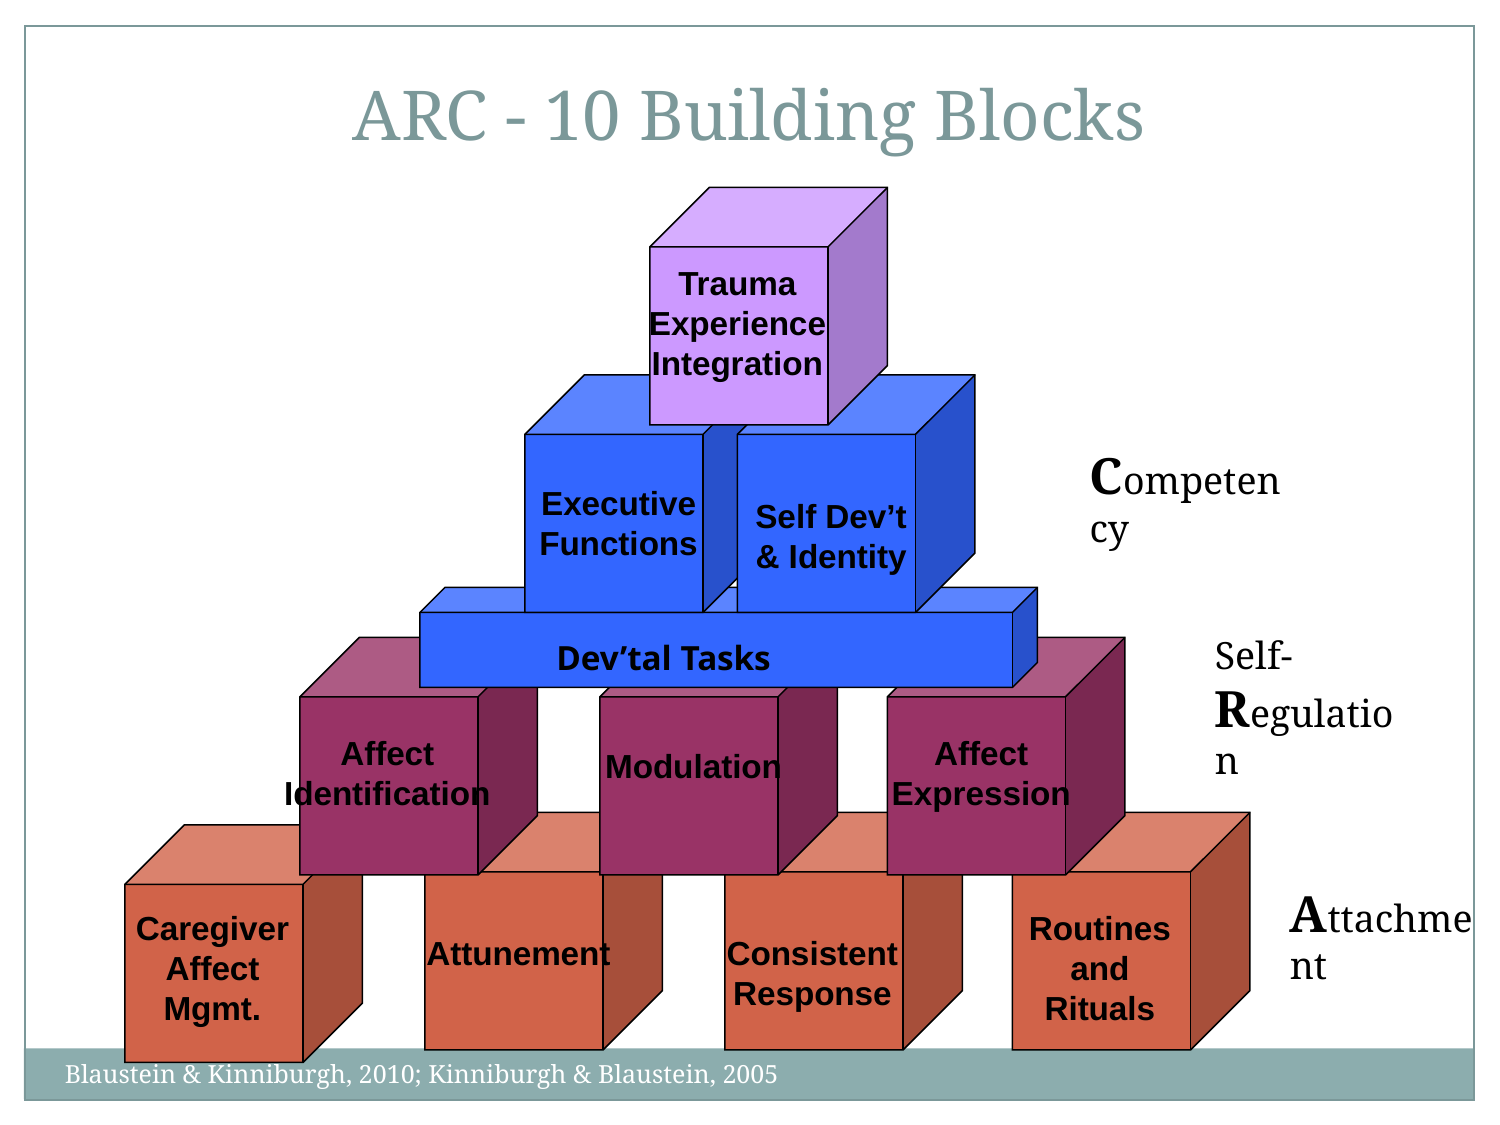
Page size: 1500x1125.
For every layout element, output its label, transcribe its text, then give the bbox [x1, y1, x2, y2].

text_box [512, 374, 718, 613]
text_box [262, 637, 538, 876]
text_box Self-Regulation [1199, 624, 1413, 790]
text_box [587, 699, 838, 876]
text_box Competency [1074, 437, 1300, 558]
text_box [112, 824, 363, 1063]
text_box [624, 187, 888, 426]
footer Blaustein & Kinniburgh, 2010; Kinniburgh & Blaustein, 2005 [50, 1051, 913, 1112]
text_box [399, 812, 663, 1051]
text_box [999, 812, 1251, 1051]
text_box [724, 374, 976, 613]
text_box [874, 637, 1126, 876]
title ARC - 10 Building Blocks [49, 37, 1450, 162]
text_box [699, 812, 963, 1051]
text_box Attachment [1274, 874, 1500, 995]
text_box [387, 587, 1038, 688]
